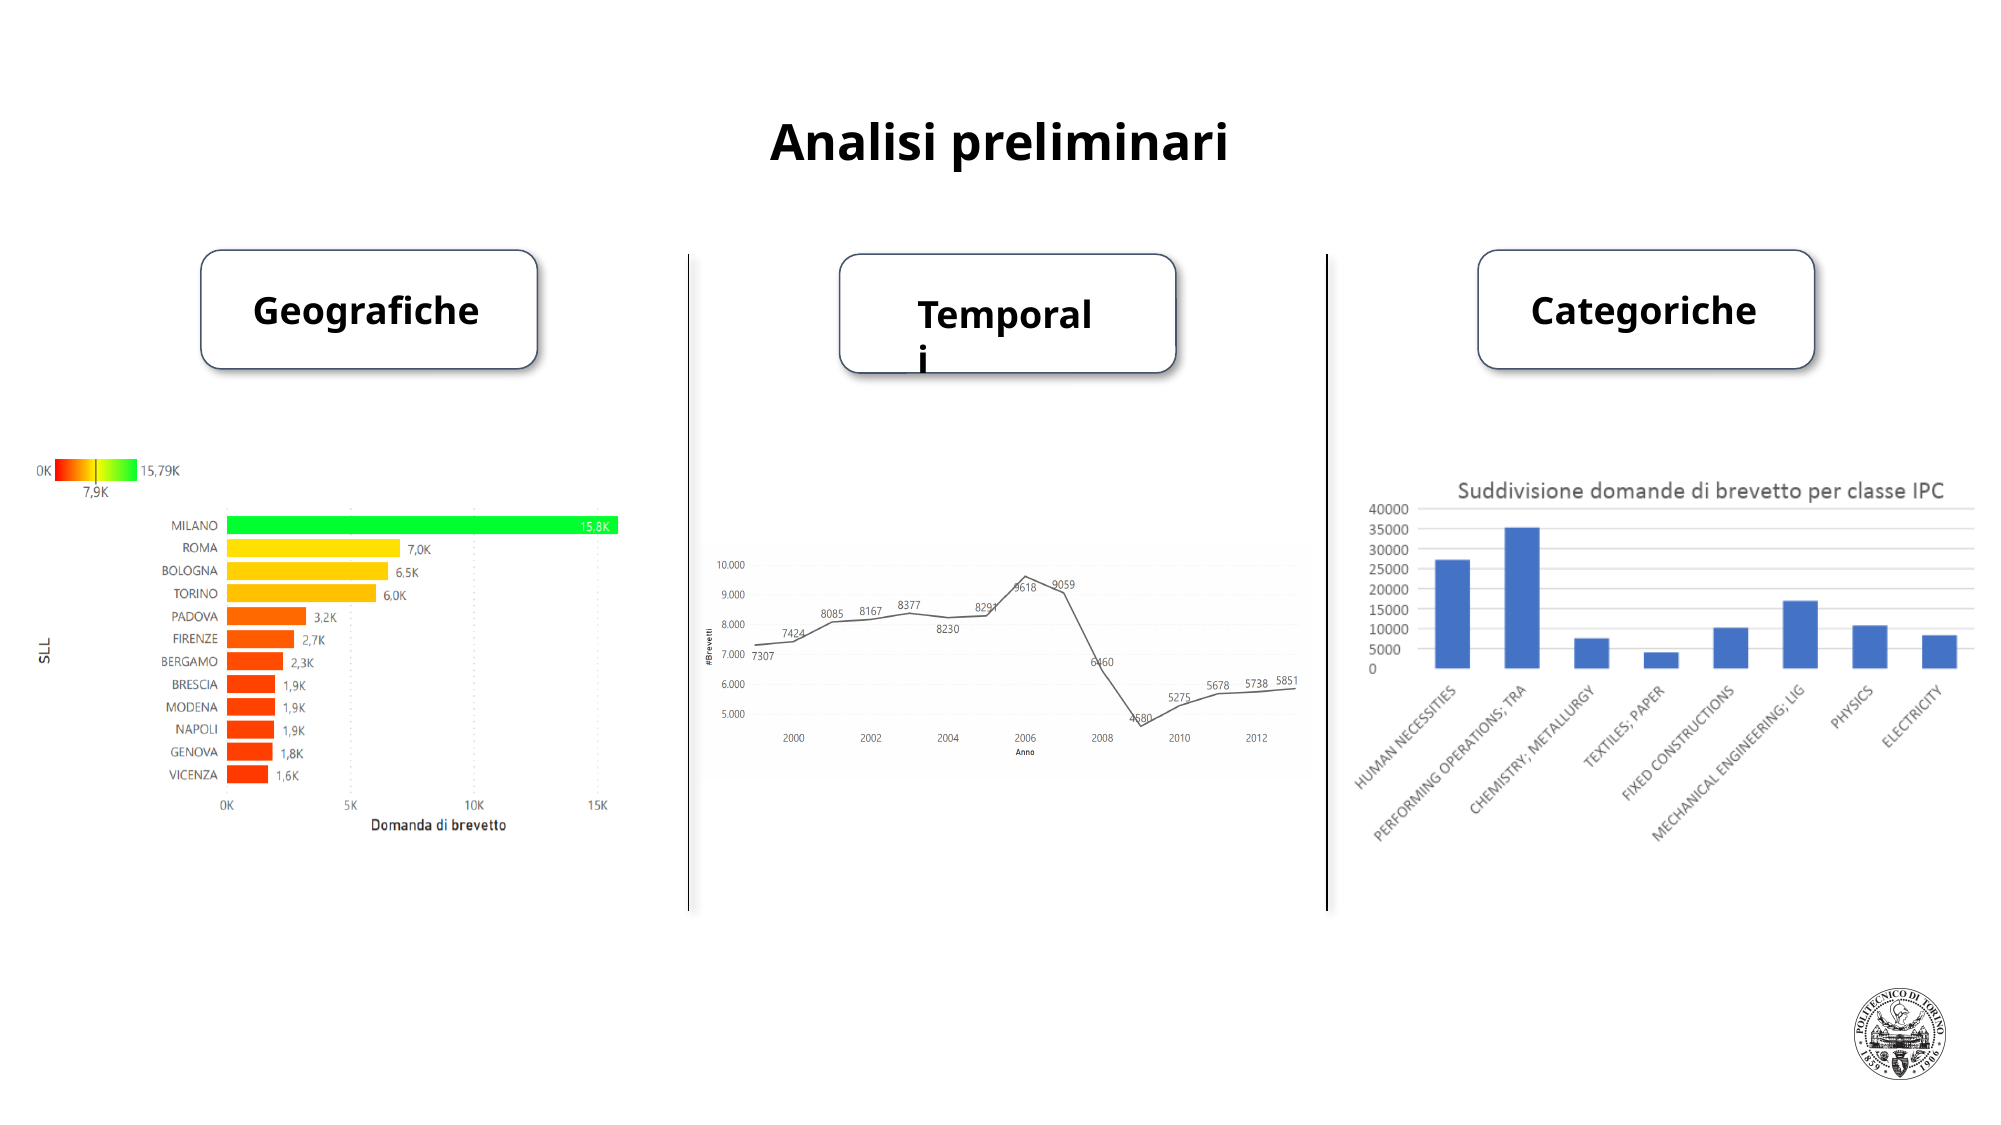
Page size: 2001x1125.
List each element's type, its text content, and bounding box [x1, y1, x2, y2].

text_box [1477, 249, 1815, 370]
text_box Analisi preliminari [99, 103, 1901, 179]
picture [1854, 988, 1947, 1080]
picture [1328, 460, 1992, 846]
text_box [200, 249, 538, 370]
picture [23, 439, 656, 836]
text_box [839, 253, 1177, 374]
picture [698, 545, 1312, 779]
